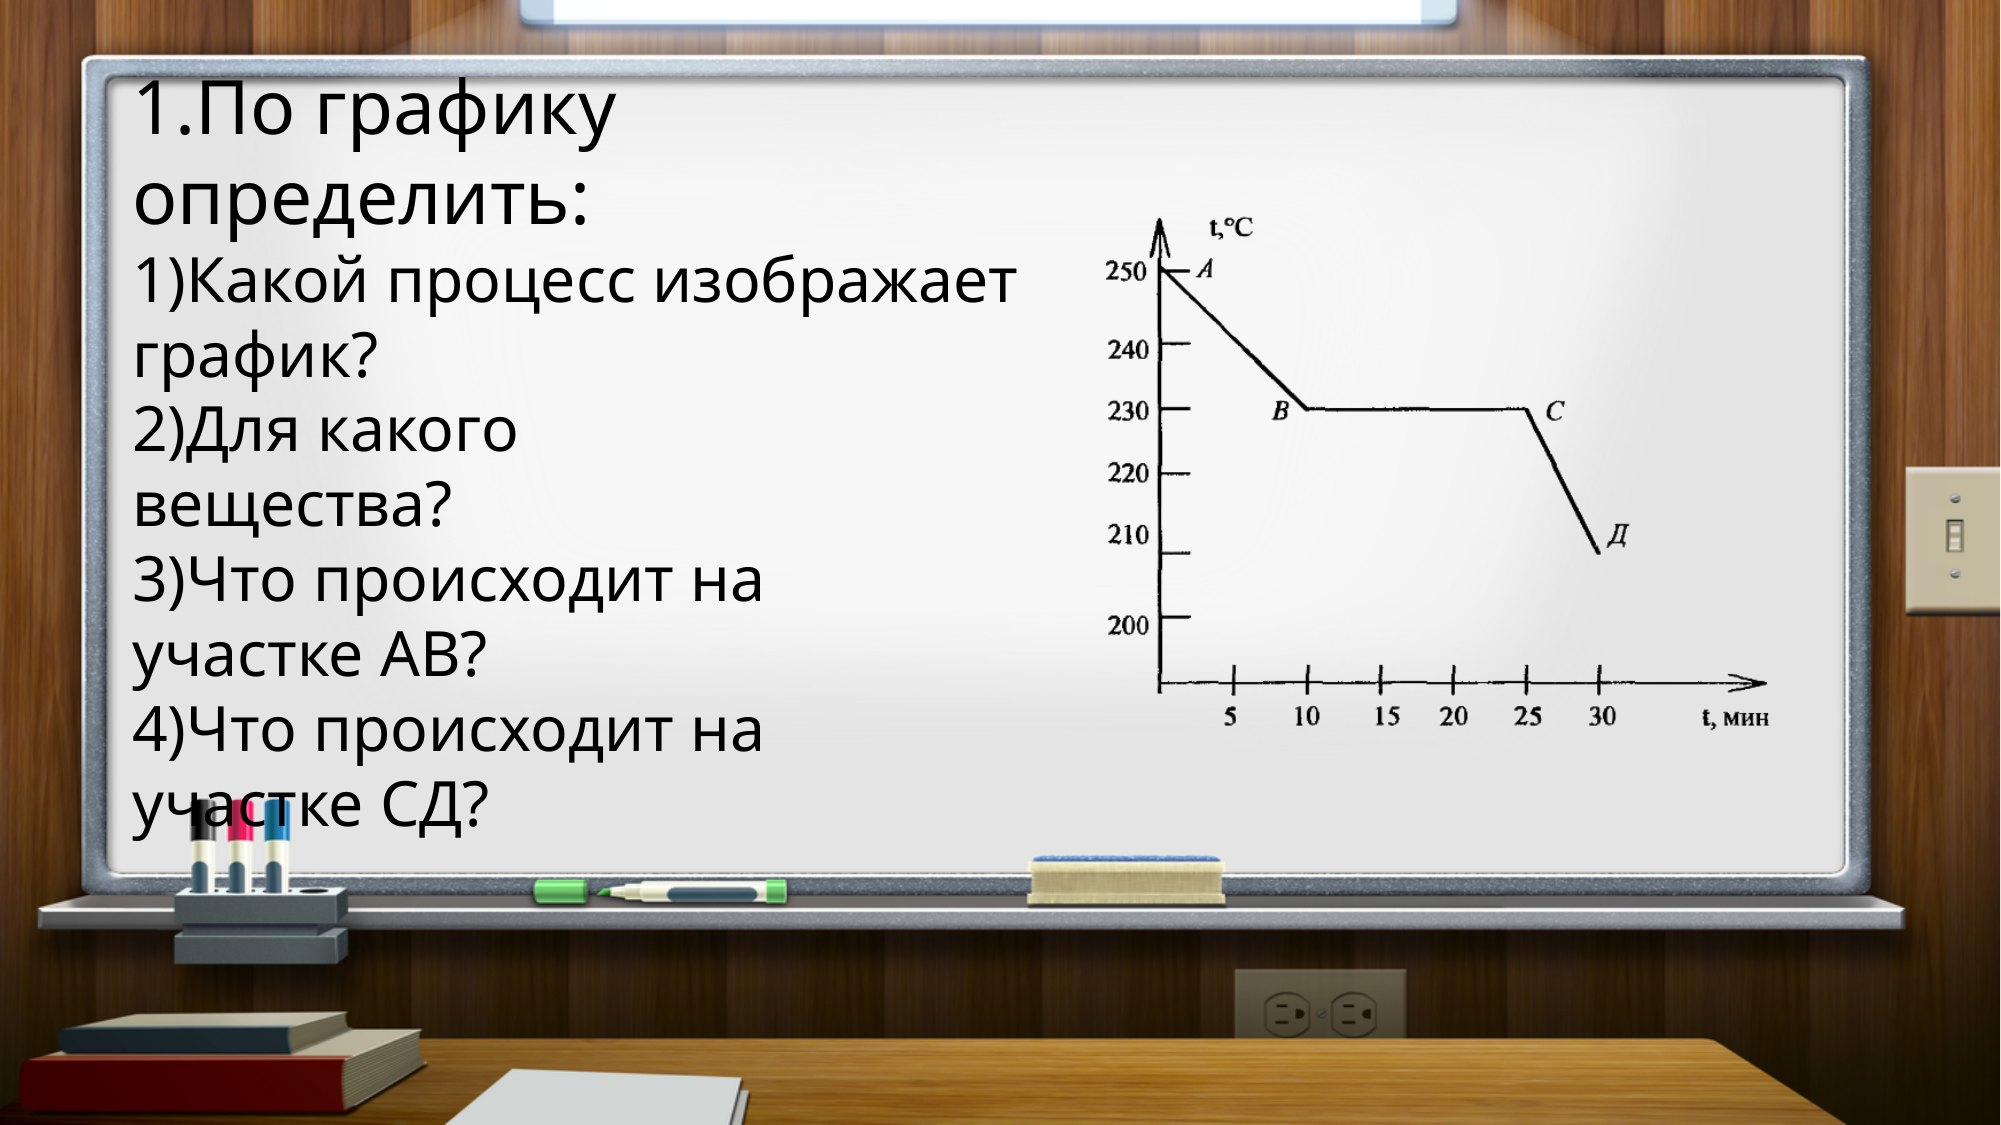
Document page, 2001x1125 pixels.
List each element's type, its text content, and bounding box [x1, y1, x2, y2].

title 1.По графику определить: 1)Какой процесс изображает график? 2)Для какого вещества? 3)Что происходит на участке AB? 4)Что происходит на участке СД? [117, 164, 1083, 824]
picture [0, 0, 2001, 1125]
